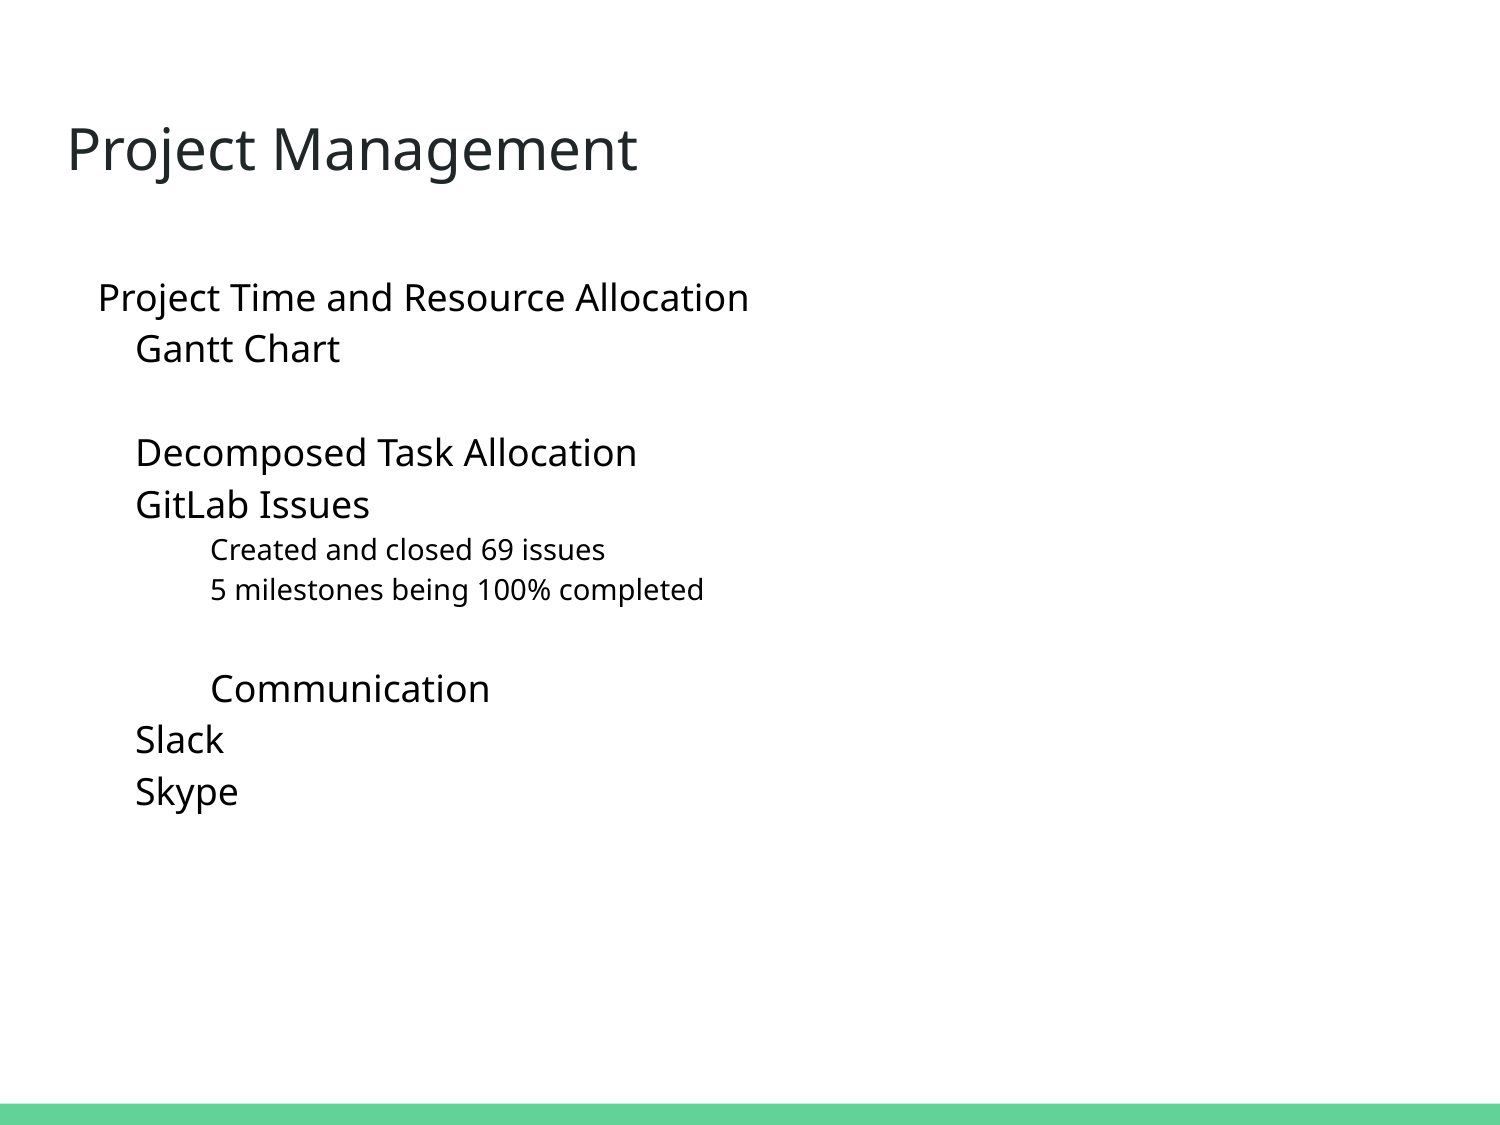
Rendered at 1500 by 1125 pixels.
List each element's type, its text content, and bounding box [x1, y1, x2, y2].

list Project Time and Resource Allocation Gantt Chart Decomposed Task Allocation GitLab Issues Created and closed 69 issues 5 milestones being 100% completed Communication Slack Skype [82, 252, 1481, 1000]
title Project Management [51, 97, 1449, 223]
